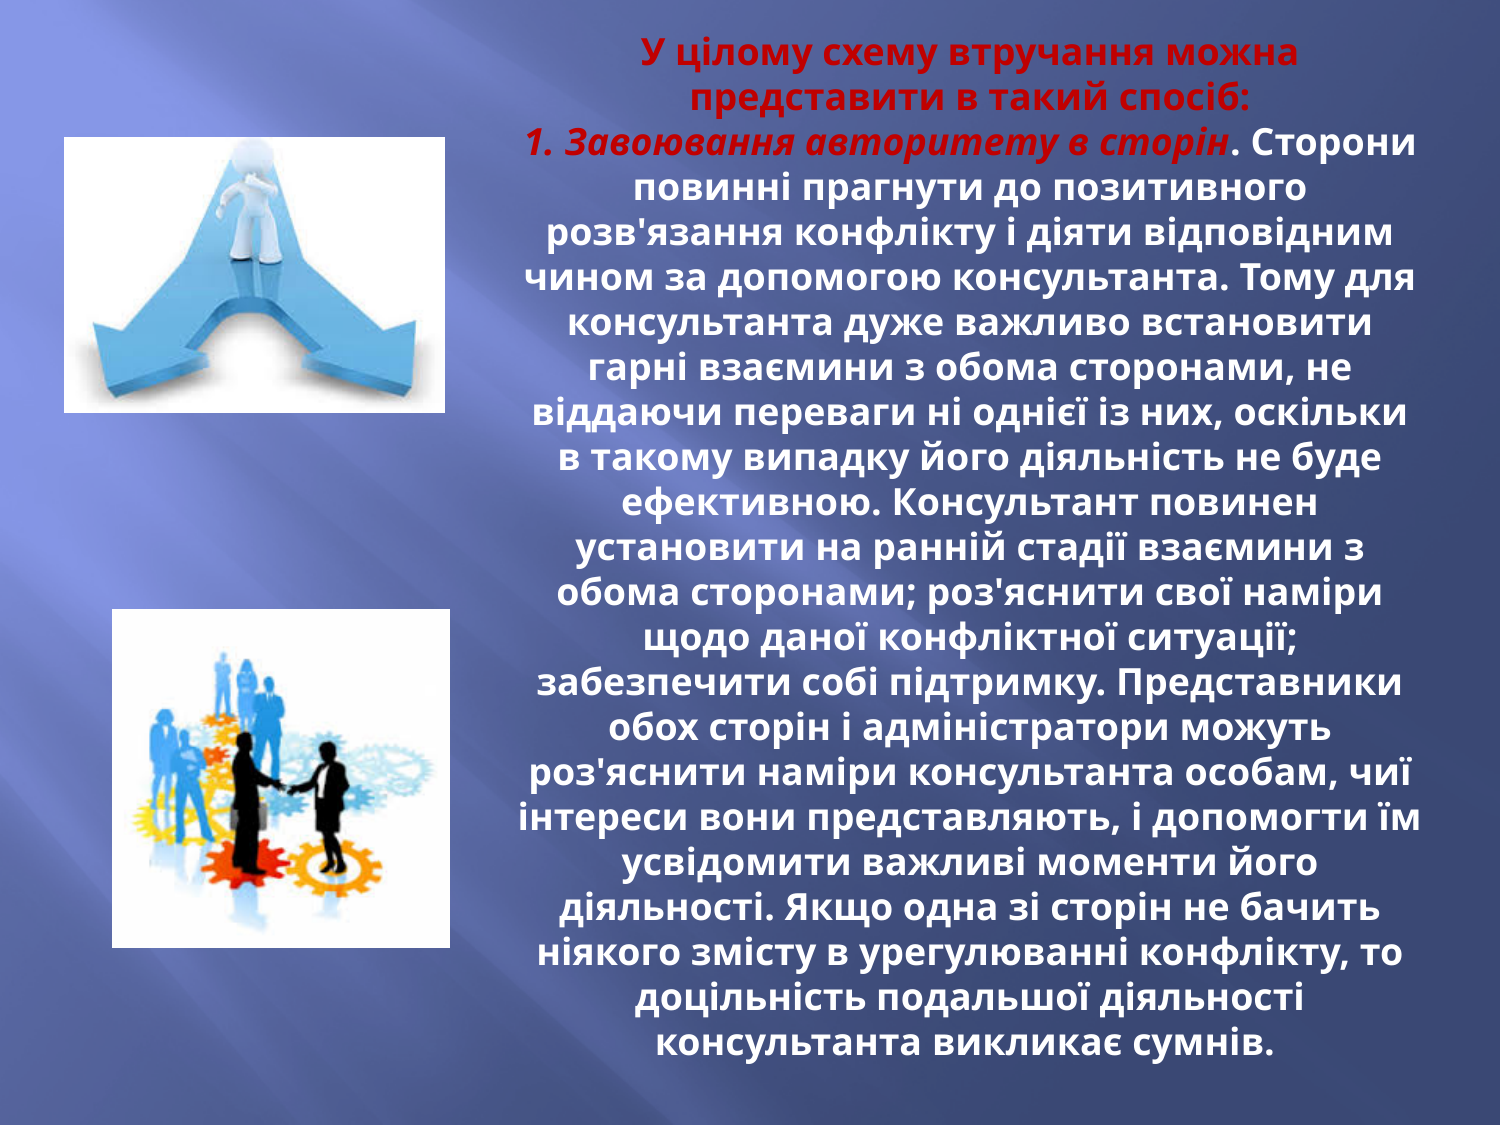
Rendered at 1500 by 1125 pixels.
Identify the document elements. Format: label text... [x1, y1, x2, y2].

picture [111, 609, 450, 948]
title У цілому схему втручання можна представити в такий спосіб: 1. Завоювання авторитету в сторін. Сторони повинні прагнути до позитивного розв'язання конфлікту і діяти відповідним чином за допомогою консультанта. Тому для консультанта дуже важливо встановити гарні взаємини з обома сторонами, не віддаючи переваги ні однієї із них, оскільки в такому випадку його діяльність не буде ефективною. Консультант повинен установити на ранній стадії взаємини з обома сторонами; роз'яснити свої наміри щодо даної конфліктної ситуації; забезпечити собі підтримку. Представники обох сторін і адміністратори можуть роз'яснити наміри консультанта особам, чиї інтереси вони представляють, і допомогти їм усвідомити важливі моменти його діяльності. Якщо одна зі сторін не бачить ніякого змісту в урегулюванні конфлікту, то доцільність подальшої діяльності консультанта викликає сумнів. [501, 54, 1439, 1083]
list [64, 136, 445, 414]
